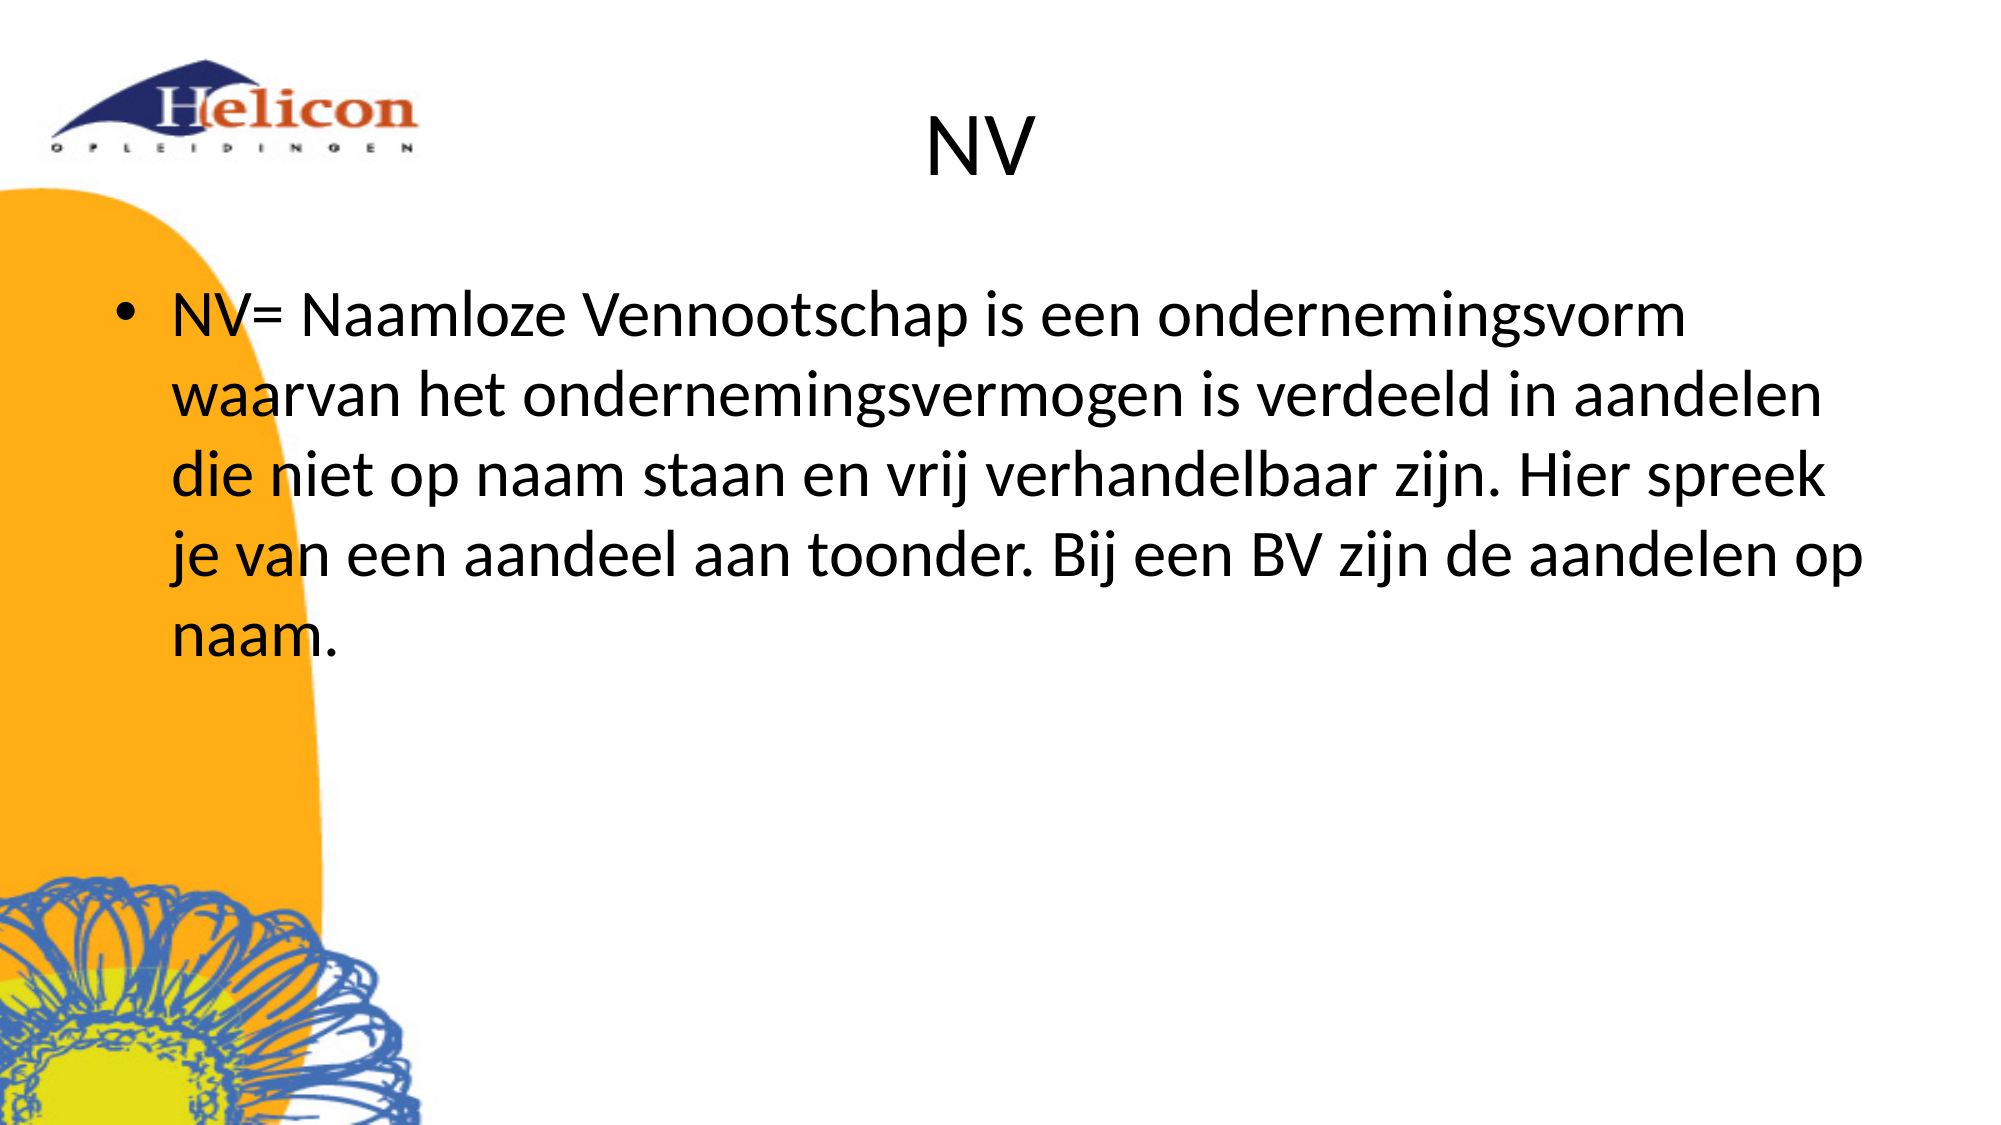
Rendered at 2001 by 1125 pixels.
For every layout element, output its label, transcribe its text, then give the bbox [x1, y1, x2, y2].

title NV [99, 45, 1900, 233]
list NV= Naamloze Vennootschap is een ondernemingsvorm waarvan het ondernemingsvermogen is verdeeld in aandelen die niet op naam staan en vrij verhandelbaar zijn. Hier spreek je van een aandeel aan toonder. Bij een BV zijn de aandelen op naam. [99, 262, 1900, 1005]
picture [0, 0, 2001, 1125]
